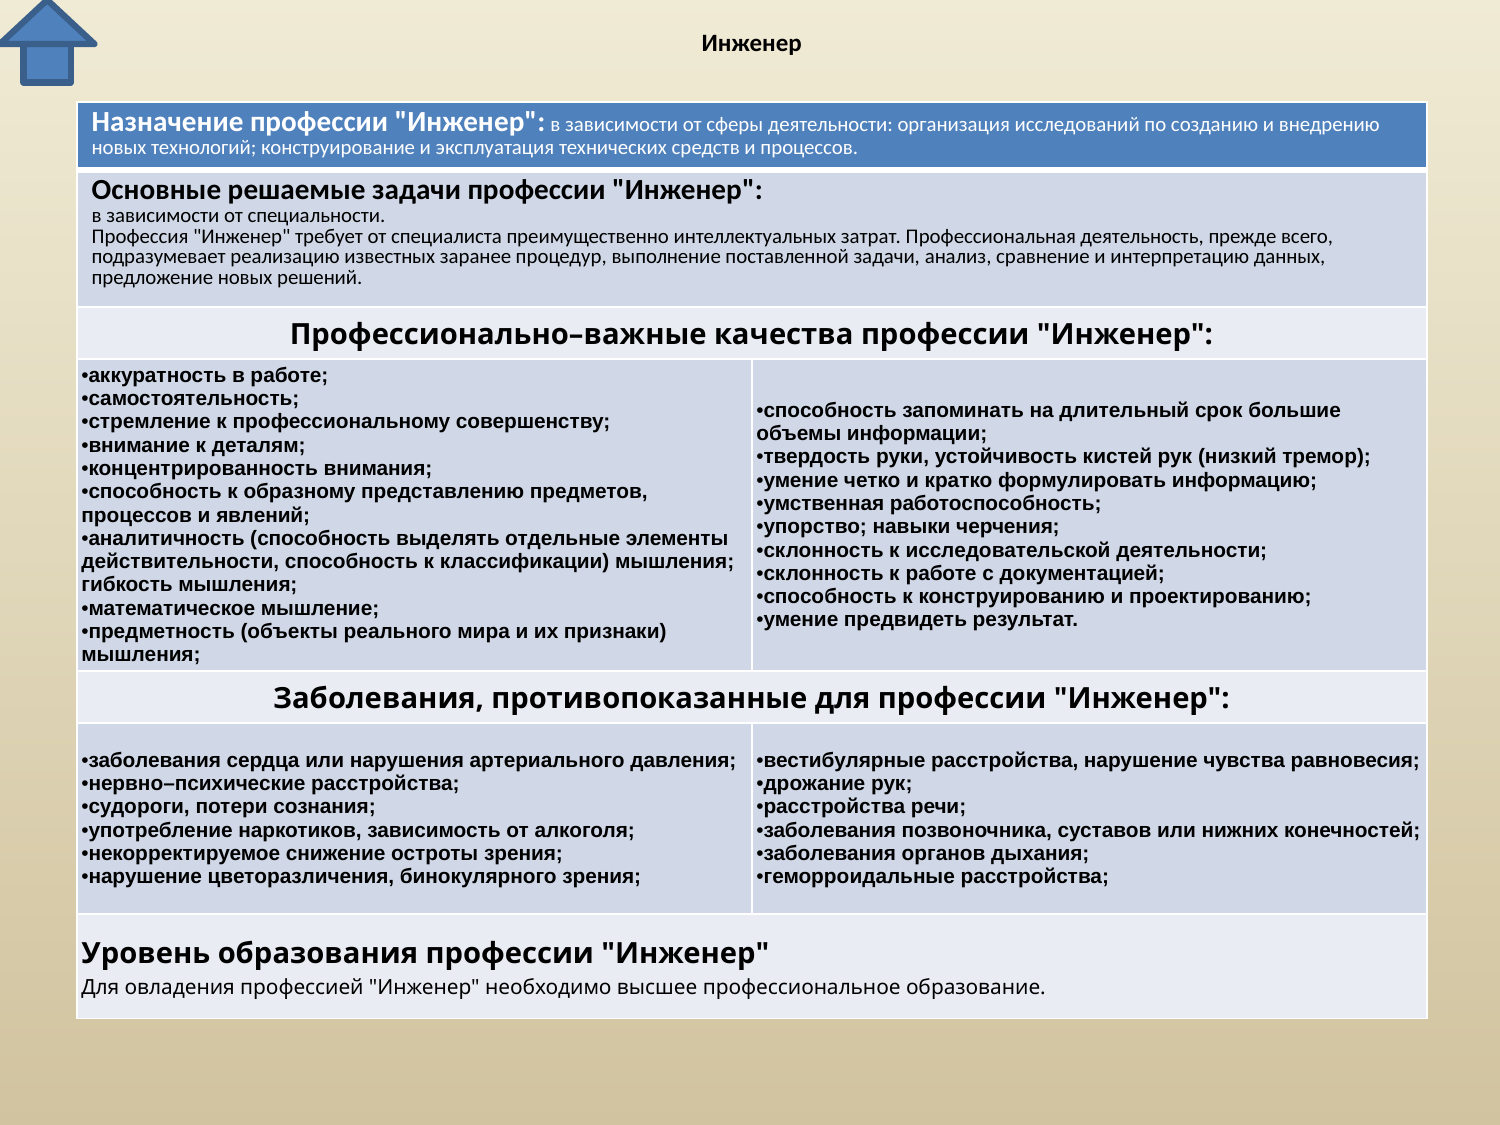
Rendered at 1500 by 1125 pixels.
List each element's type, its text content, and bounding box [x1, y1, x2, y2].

table_cell Уровень образования профессии "Инженер" Для овладения профессией "Инженер" необходимо высшее профессиональное образование. [78, 915, 1426, 1018]
table_cell способность запоминать на длительный срок большие объемы информации; твердость руки, устойчивость кистей рук (низкий тремор); умение четко и кратко формулировать информацию; умственная работоспособность; упорство; навыки черчения; склонность к исследовательской деятельности; склонность к работе с документацией; способность к конструированию и проектированию; умение предвидеть результат. [753, 360, 1426, 670]
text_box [1, 1, 93, 81]
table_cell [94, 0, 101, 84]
table_header Назначение профессии "Инженер": в зависимости от сферы деятельности: организация исследований по созданию и внедрению новых технологий; конструирование и эксплуатация технических средств и процессов. [78, 103, 1426, 167]
table_cell Основные решаемые задачи профессии "Инженер": в зависимости от специальности. Профессия "Инженер" требует от специалиста преимущественно интеллектуальных затрат. Профессиональная деятельность, прежде всего, подразумевает реализацию известных заранее процедур, выполнение поставленной задачи, анализ, сравнение и интерпретацию данных, предложение новых решений. [78, 173, 1426, 306]
table_cell Заболевания, противопоказанные для профессии "Инженер": [78, 672, 1426, 722]
table_cell заболевания сердца или нарушения артериального давления; нервно–психические расстройства; судороги, потери сознания; употребление наркотиков, зависимость от алкоголя; некорректируемое снижение остроты зрения; нарушение цветоразличения, бинокулярного зрения; [78, 724, 751, 913]
table_cell вестибулярные расстройства, нарушение чувства равновесия; дрожание рук; расстройства речи; заболевания позвоночника, суставов или нижних конечностей; заболевания органов дыхания; геморроидальные расстройства; [753, 724, 1426, 913]
table_cell аккуратность в работе; самостоятельность; стремление к профессиональному совершенству; внимание к деталям; концентрированность внимания; способность к образному представлению предметов, процессов и явлений; аналитичность (способность выделять отдельные элементы действительности, способность к классификации) мышления; гибкость мышления; математическое мышление; предметность (объекты реального мира и их признаки) мышления; [78, 360, 751, 670]
table_cell Профессионально–важные качества профессии "Инженер": [78, 308, 1426, 358]
title Инженер [101, 0, 1427, 84]
